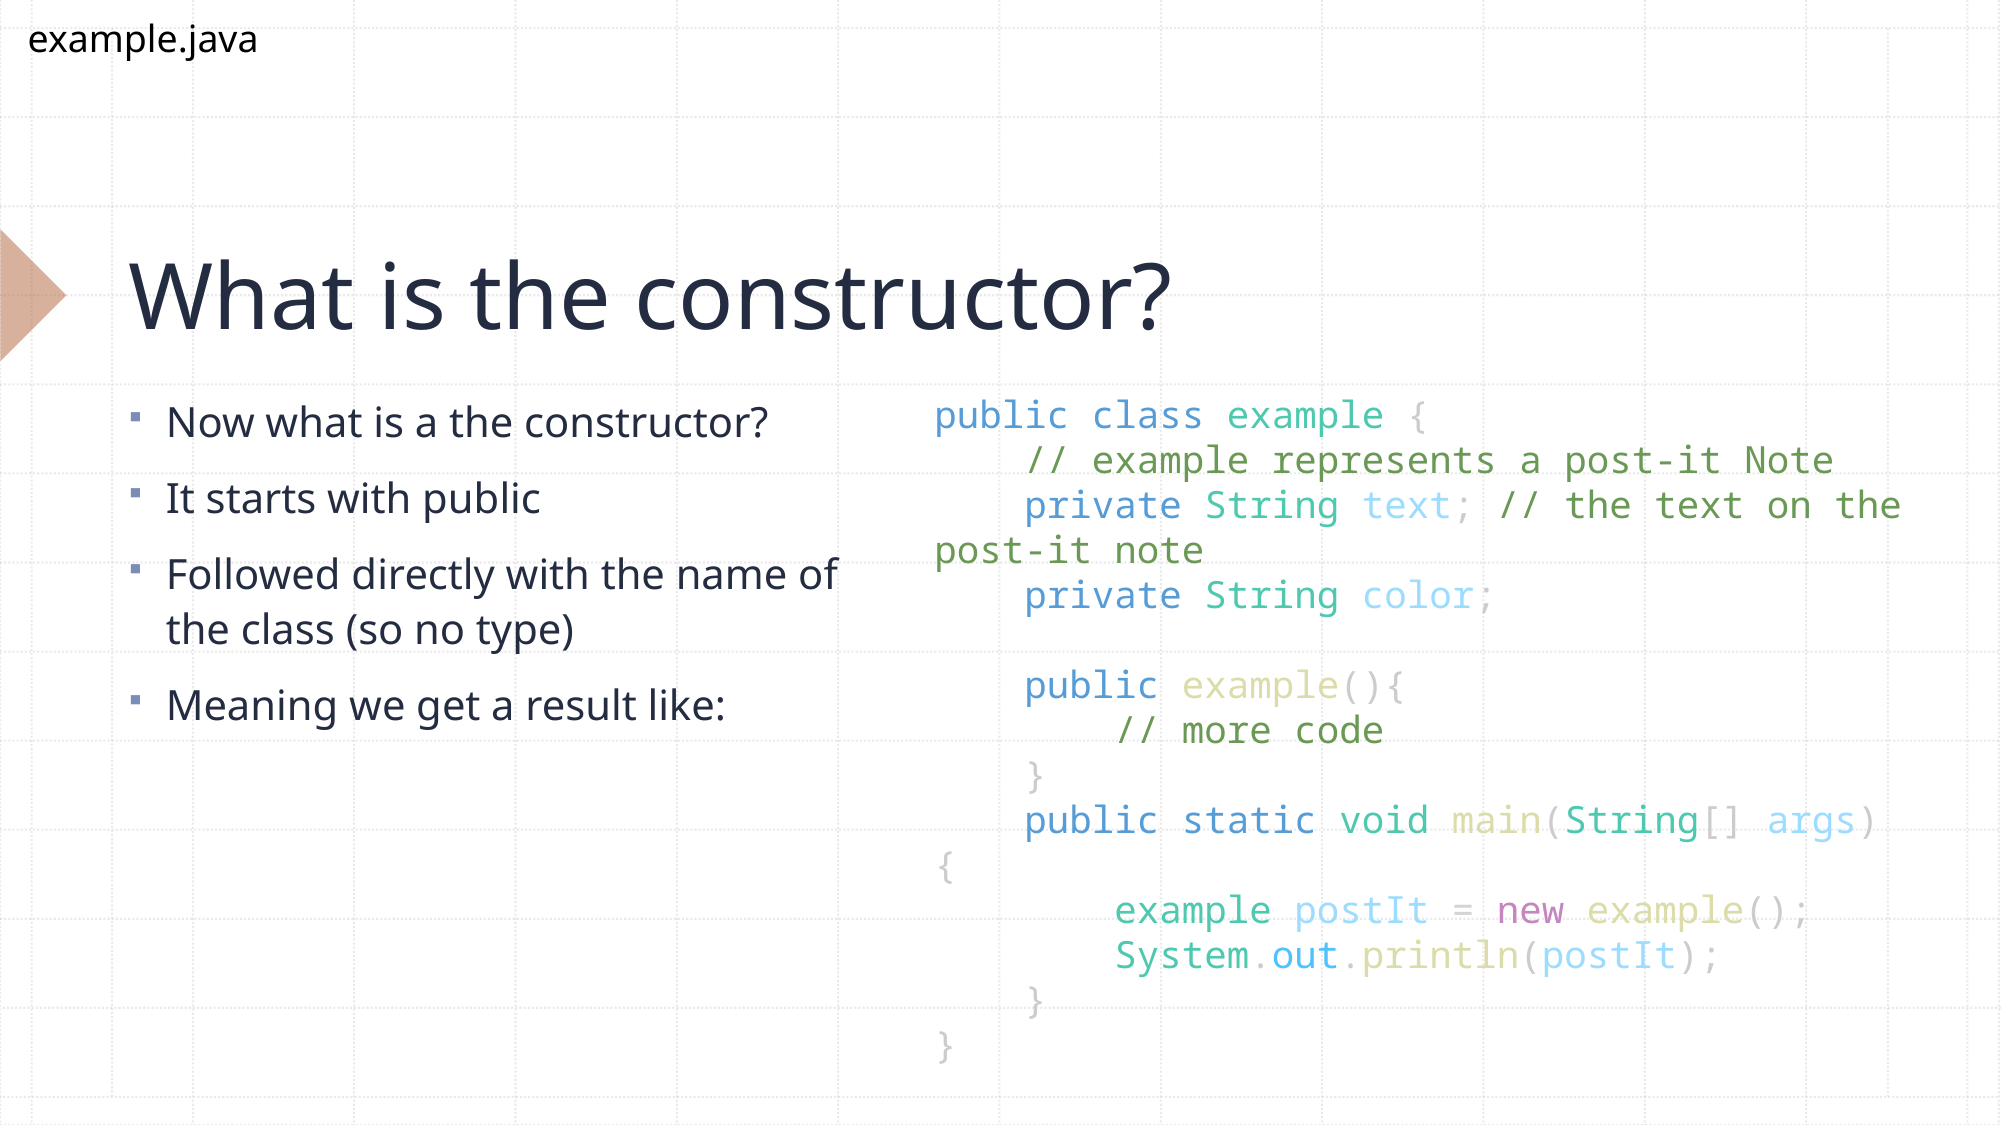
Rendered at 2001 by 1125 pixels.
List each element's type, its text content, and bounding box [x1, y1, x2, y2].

text_box example.java [12, 7, 274, 68]
list Now what is a the constructor? It starts with public Followed directly with the name of the class (so no type) Meaning we get a result like: [113, 383, 919, 969]
text_box public class example { // example represents a post-it Note private String text; // the text on the post-it note private String color; public example(){ // more code } public static void main(String[] args) { example postIt = new example(); System.out.println(postIt); } } [919, 383, 1924, 1125]
title What is the constructor? [113, 119, 1808, 356]
